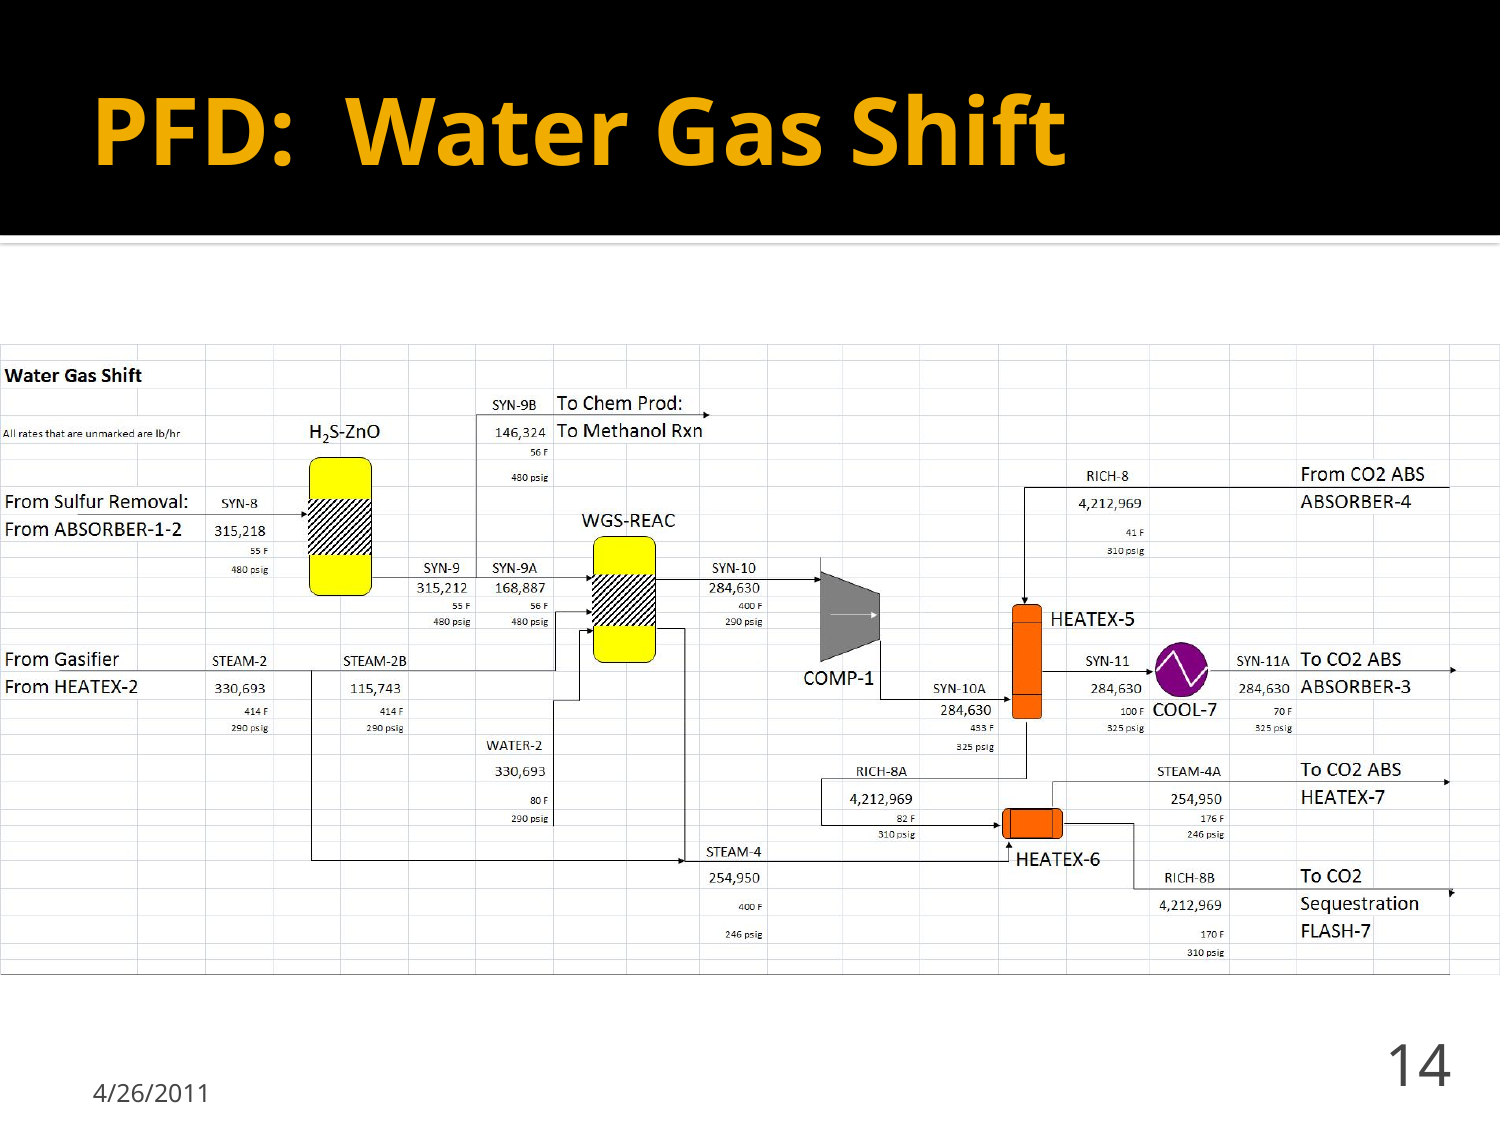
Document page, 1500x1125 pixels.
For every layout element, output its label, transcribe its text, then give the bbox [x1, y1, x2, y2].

title PFD: Water Gas Shift [75, 25, 1425, 231]
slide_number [75, 1062, 425, 1108]
slide_number 14 [1345, 1062, 1467, 1108]
picture [0, 344, 1500, 975]
